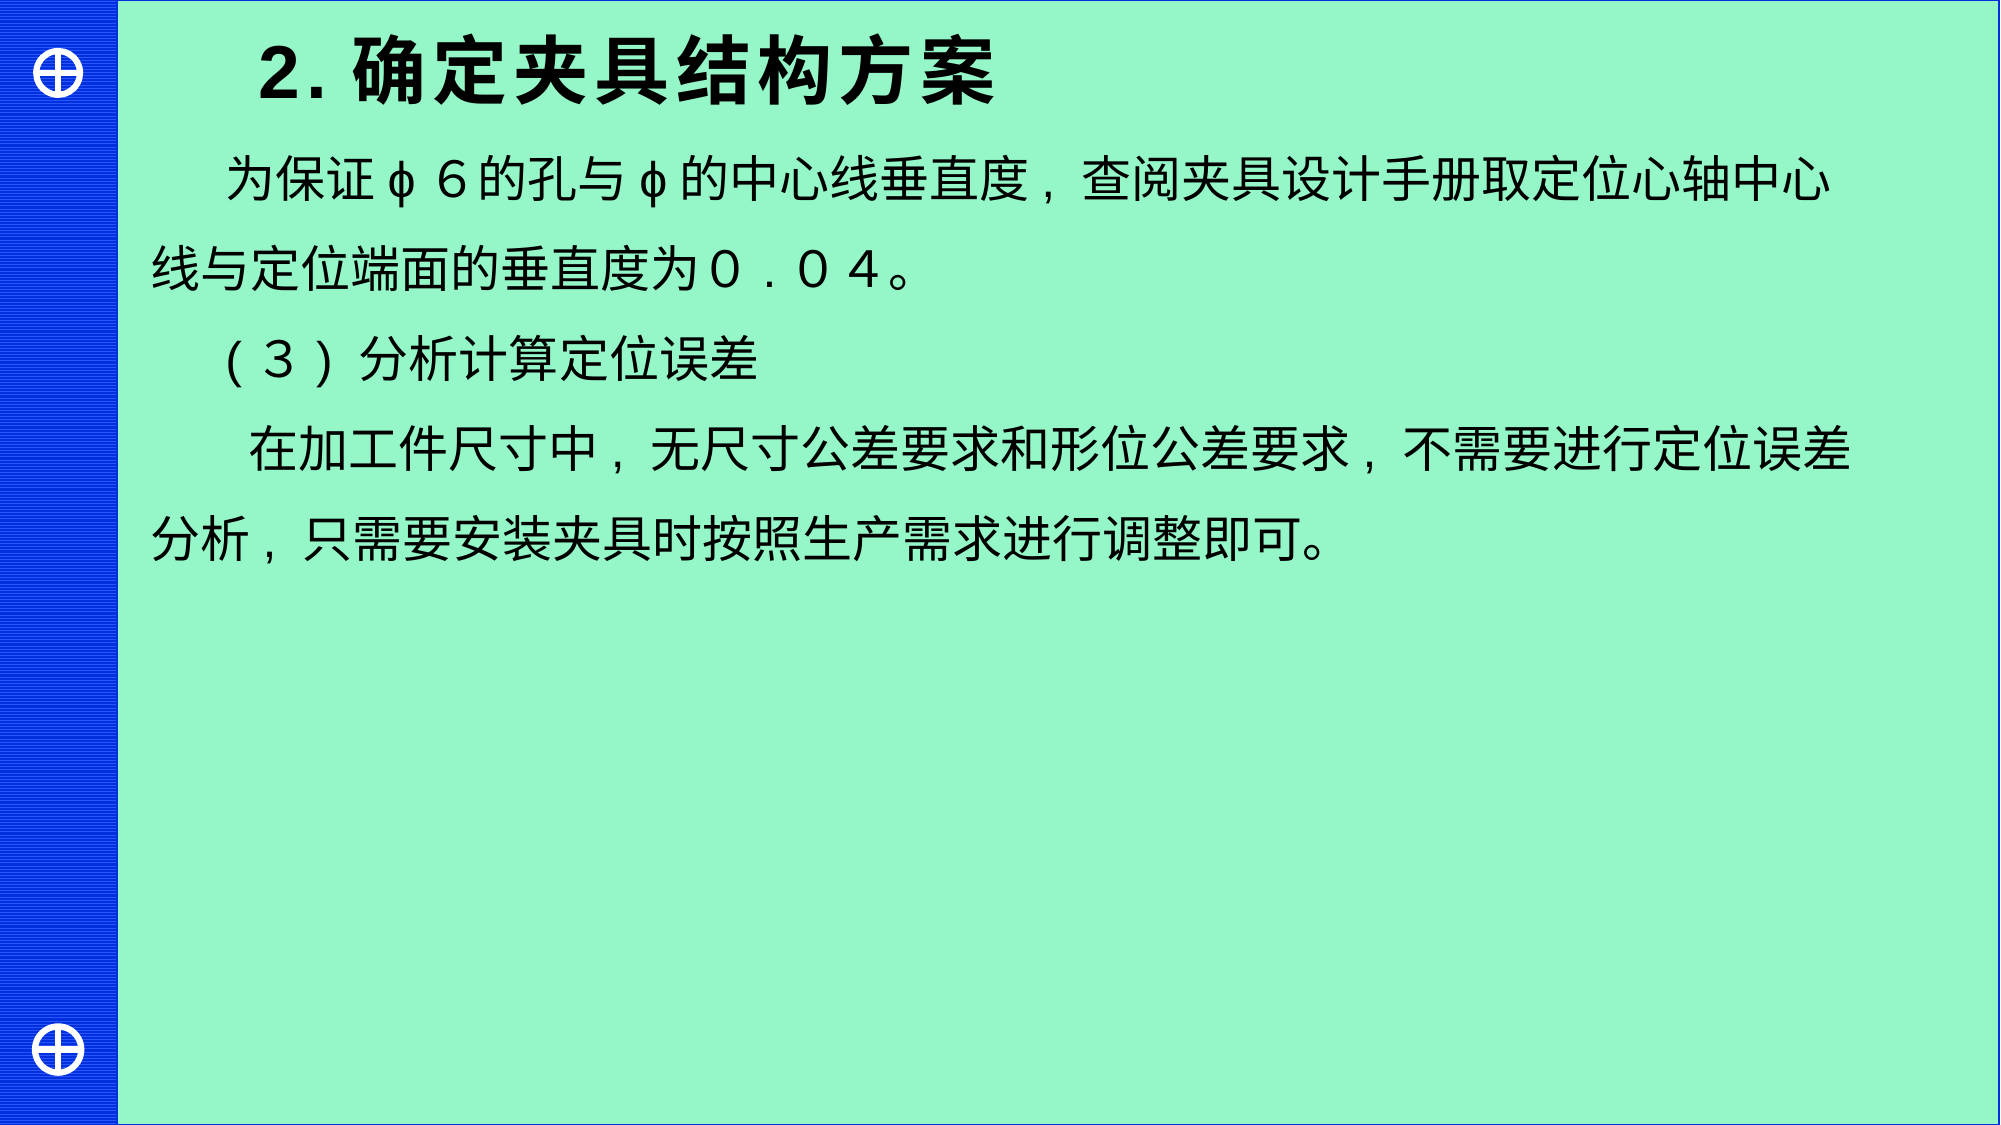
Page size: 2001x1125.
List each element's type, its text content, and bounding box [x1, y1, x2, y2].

text_box 2.确定夹具结构方案 [135, 0, 1423, 122]
